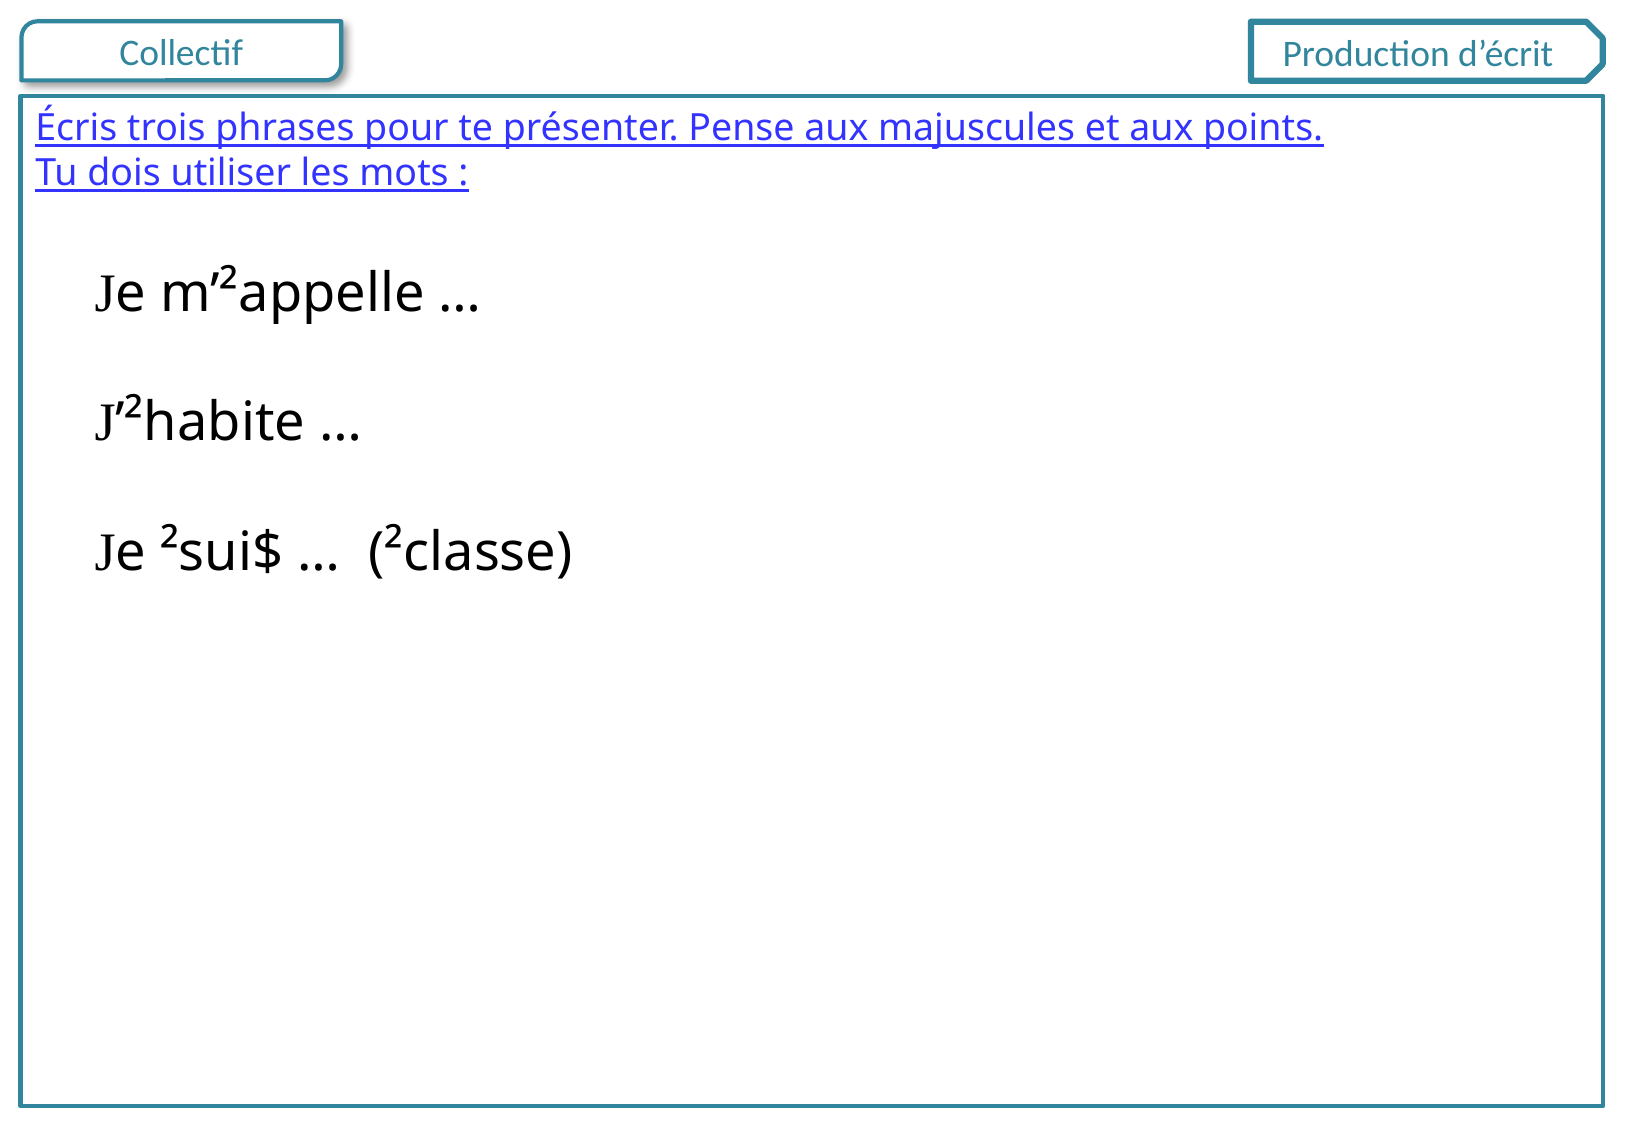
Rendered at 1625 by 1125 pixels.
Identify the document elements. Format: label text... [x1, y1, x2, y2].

list Je m’²appelle … J’²habite … Je ²sui$ … (²classe) [20, 184, 1604, 1106]
list Écris trois phrases pour te présenter. Pense aux majuscules et aux points. Tu dois utiliser les mots : [18, 94, 1605, 1108]
list Production d’écrit [1251, 21, 1585, 81]
